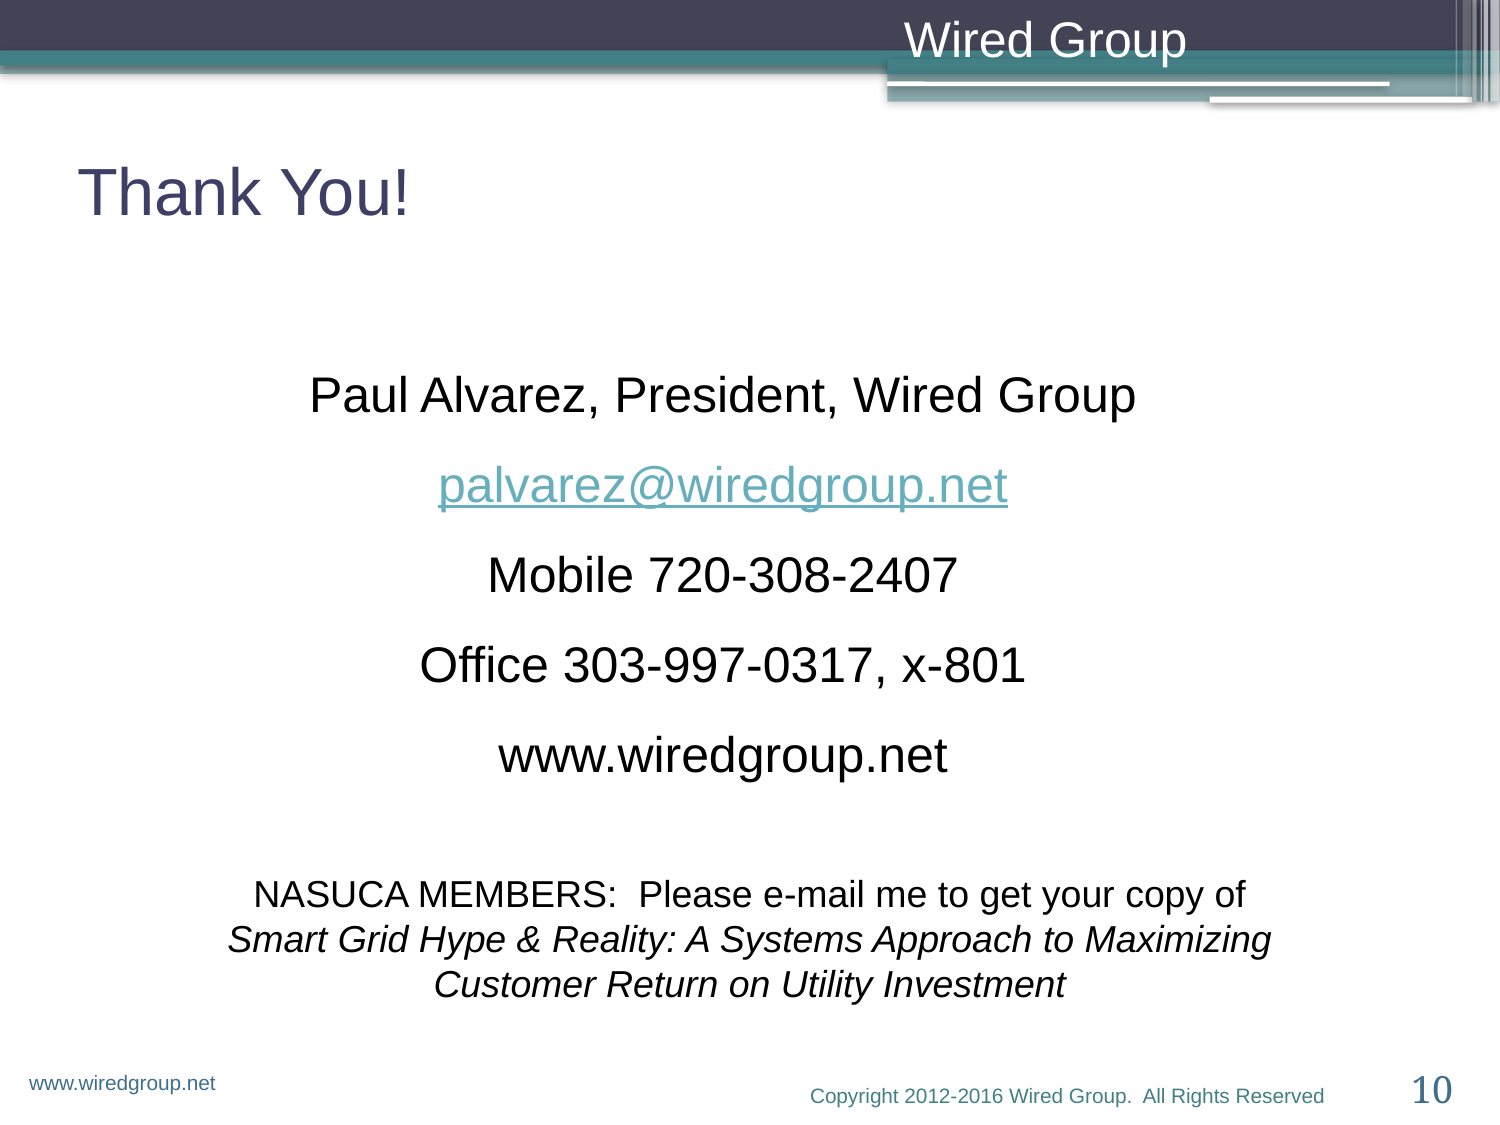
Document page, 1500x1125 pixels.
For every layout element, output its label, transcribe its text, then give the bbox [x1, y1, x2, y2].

footer Copyright 2012-2016 Wired Group. All Rights Reserved [750, 1074, 1340, 1125]
title Thank You! [62, 132, 1413, 246]
text_box NASUCA MEMBERS: Please e-mail me to get your copy of Smart Grid Hype & Reality: A Systems Approach to Maximizing Customer Return on Utility Investment [187, 862, 1313, 1013]
slide_number 10 [1342, 1064, 1468, 1125]
text_box Paul Alvarez, President, Wired Group palvarez@wiredgroup.net Mobile 720-308-2407 Office 303-997-0317, x-801 www.wiredgroup.net [294, 324, 1152, 790]
